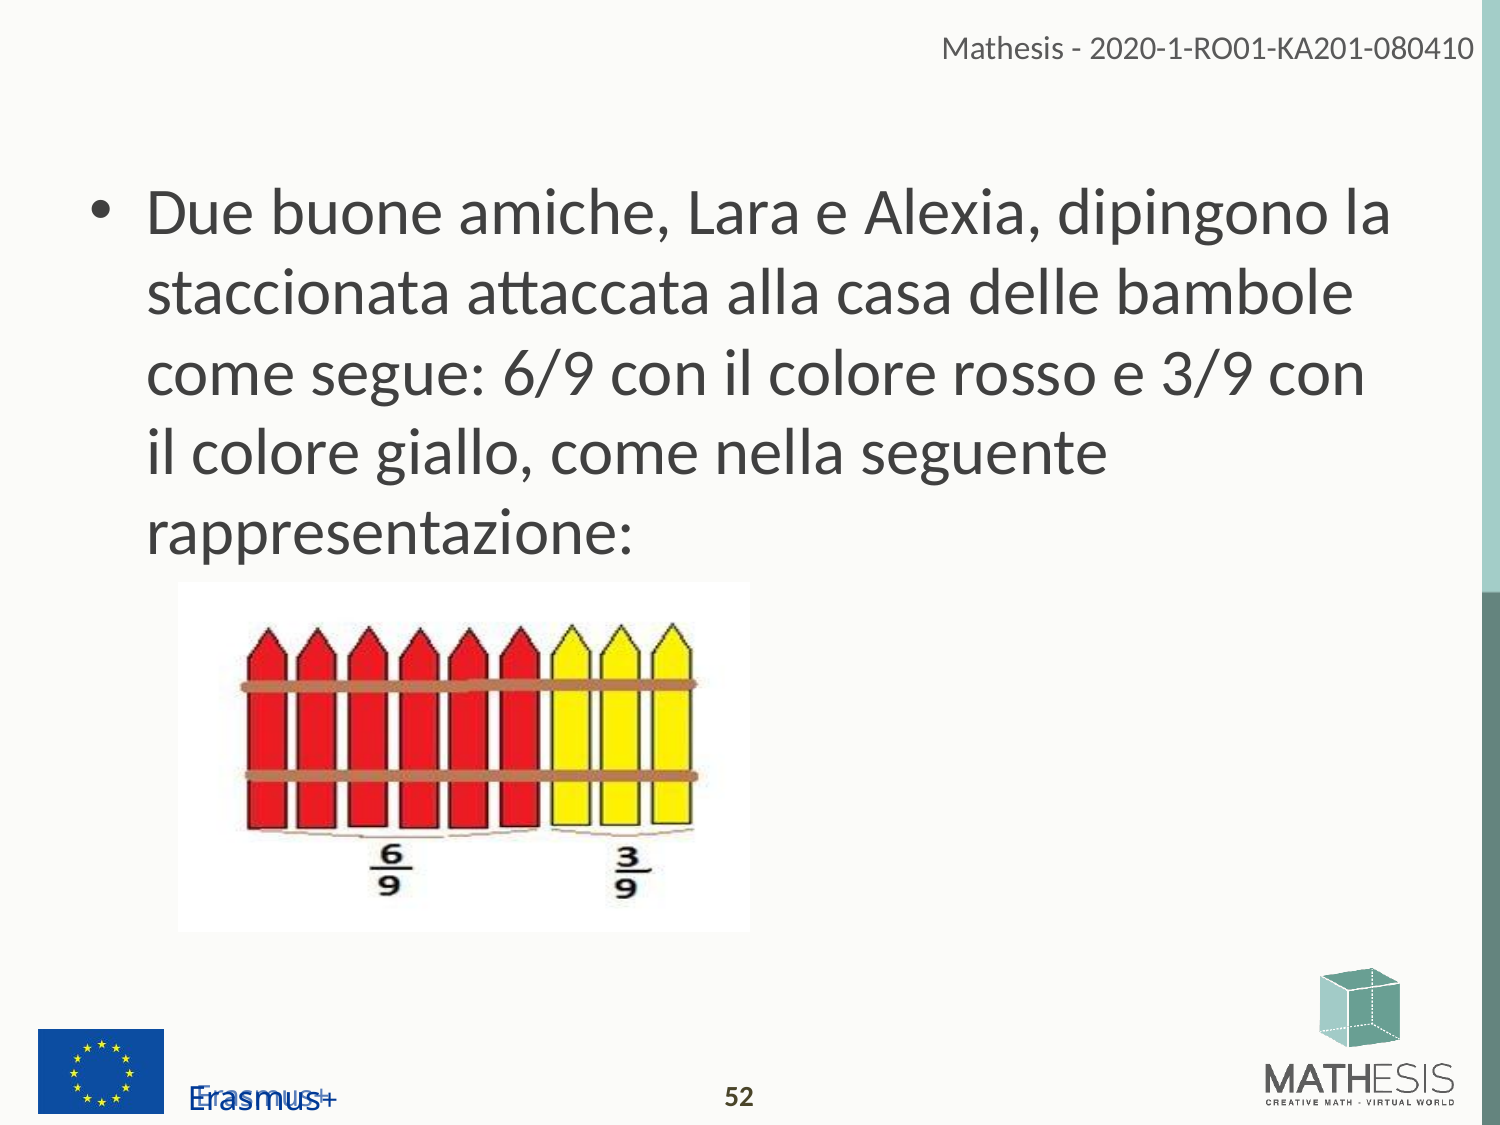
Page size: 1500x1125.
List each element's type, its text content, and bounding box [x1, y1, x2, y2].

picture [177, 582, 751, 933]
picture [38, 1029, 164, 1114]
list Due buone amiche, Lara e Alexia, dipingono la staccionata attaccata alla casa delle bambole come segue: 6/9 con il colore rosso e 3/9 con il colore giallo, come nella seguente rappresentazione: [75, 160, 1425, 1005]
